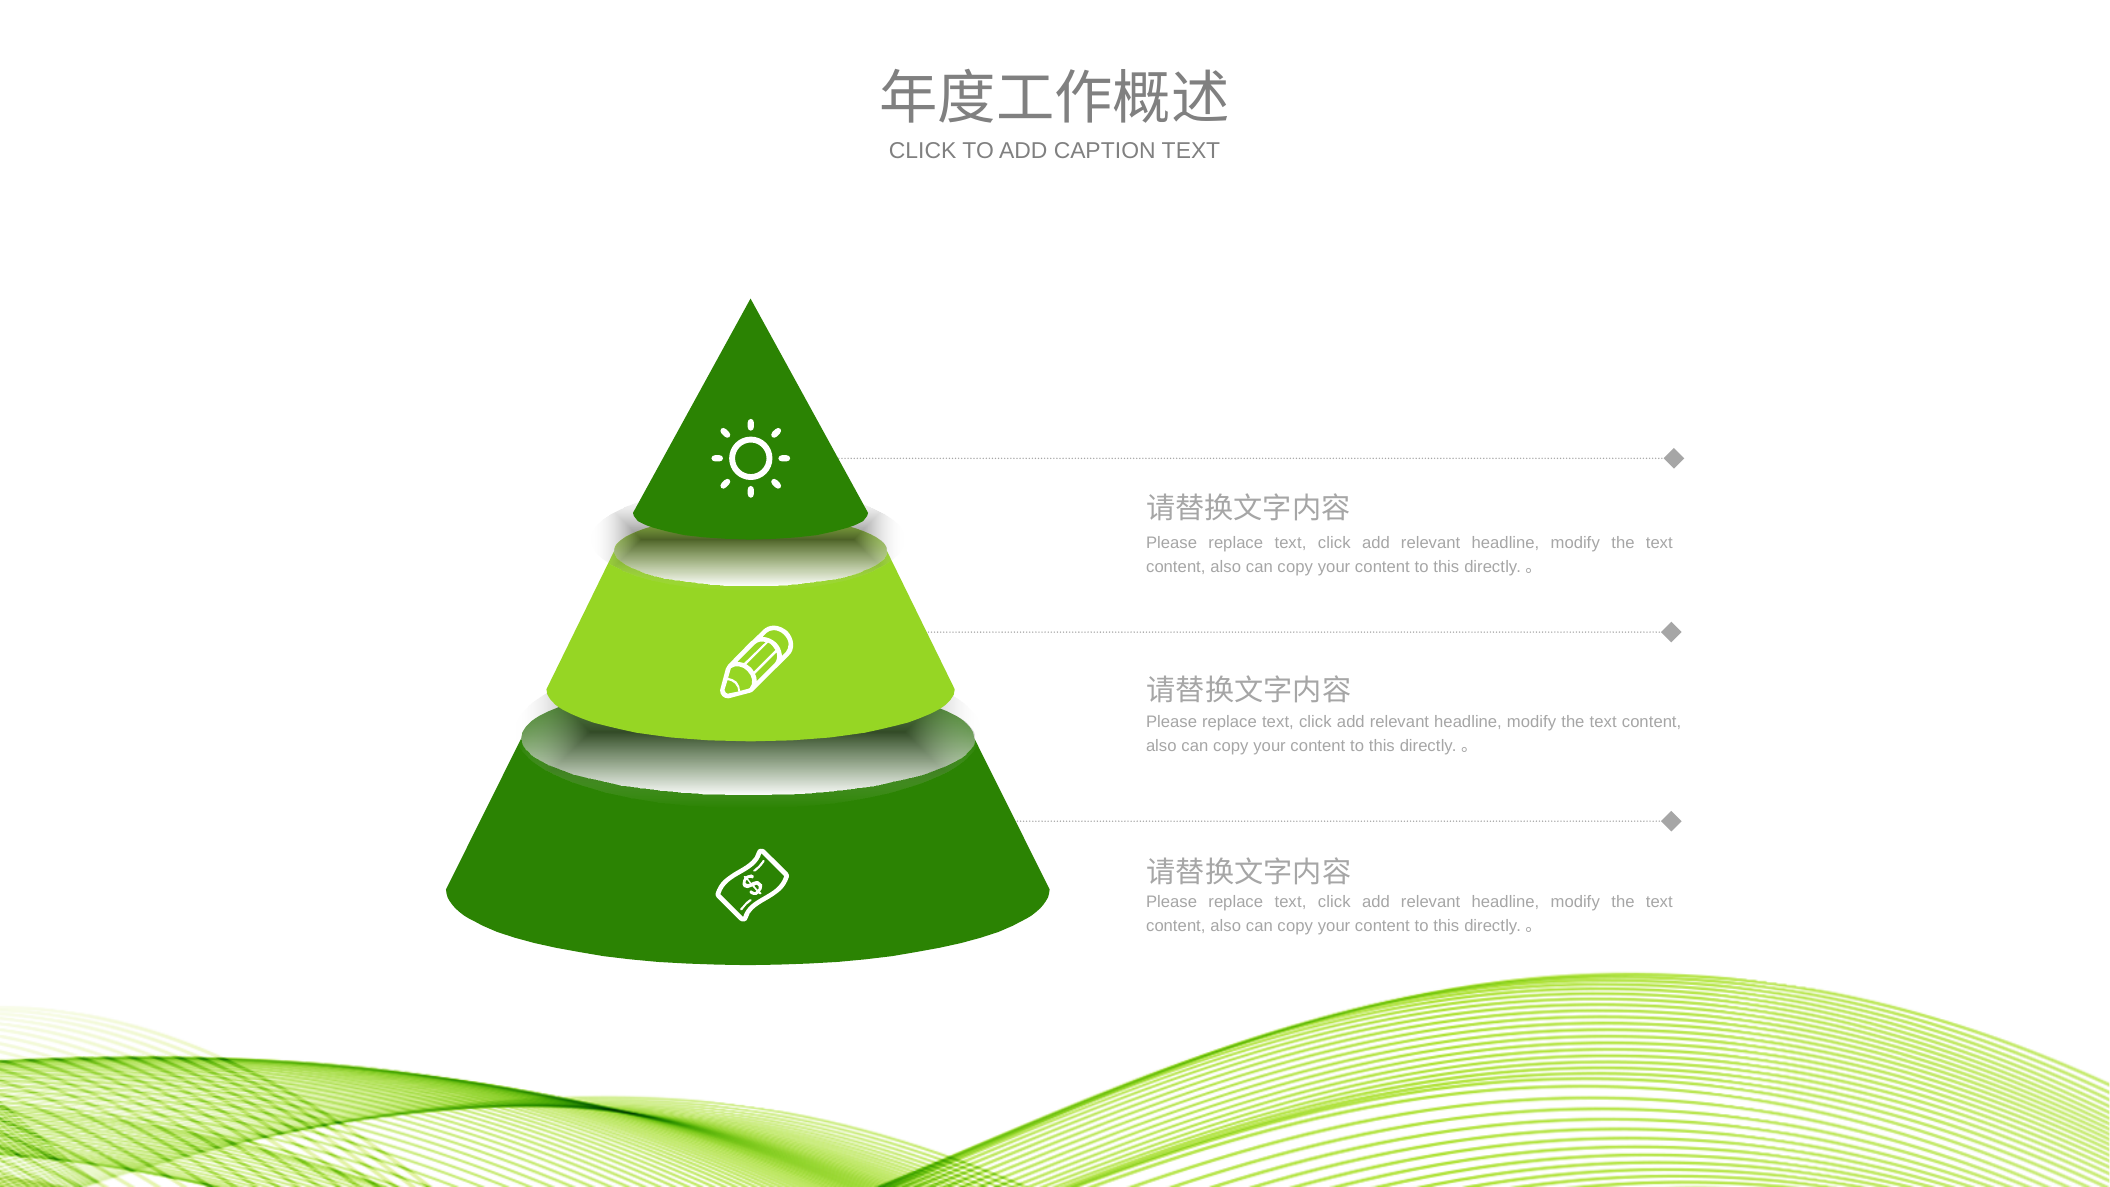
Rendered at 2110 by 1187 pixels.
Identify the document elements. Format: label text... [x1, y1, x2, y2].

text_box [771, 427, 782, 438]
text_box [546, 487, 955, 742]
text_box [720, 478, 731, 487]
text_box [729, 436, 773, 480]
text_box Please replace text, click add relevant headline, modify the text content, also can copy your content to this directly.。 [1146, 886, 1674, 935]
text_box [715, 848, 790, 922]
picture [0, 0, 2110, 1187]
text_box [711, 455, 724, 462]
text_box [747, 458, 1674, 822]
text_box 年度工作概述 [865, 60, 1245, 131]
text_box CLICK TO ADD CAPTION TEXT [865, 135, 1245, 163]
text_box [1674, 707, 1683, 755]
text_box [647, 298, 838, 487]
text_box [747, 418, 754, 431]
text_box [445, 656, 1050, 966]
text_box 请替换文字内容 [1146, 846, 1352, 889]
text_box [720, 427, 731, 438]
